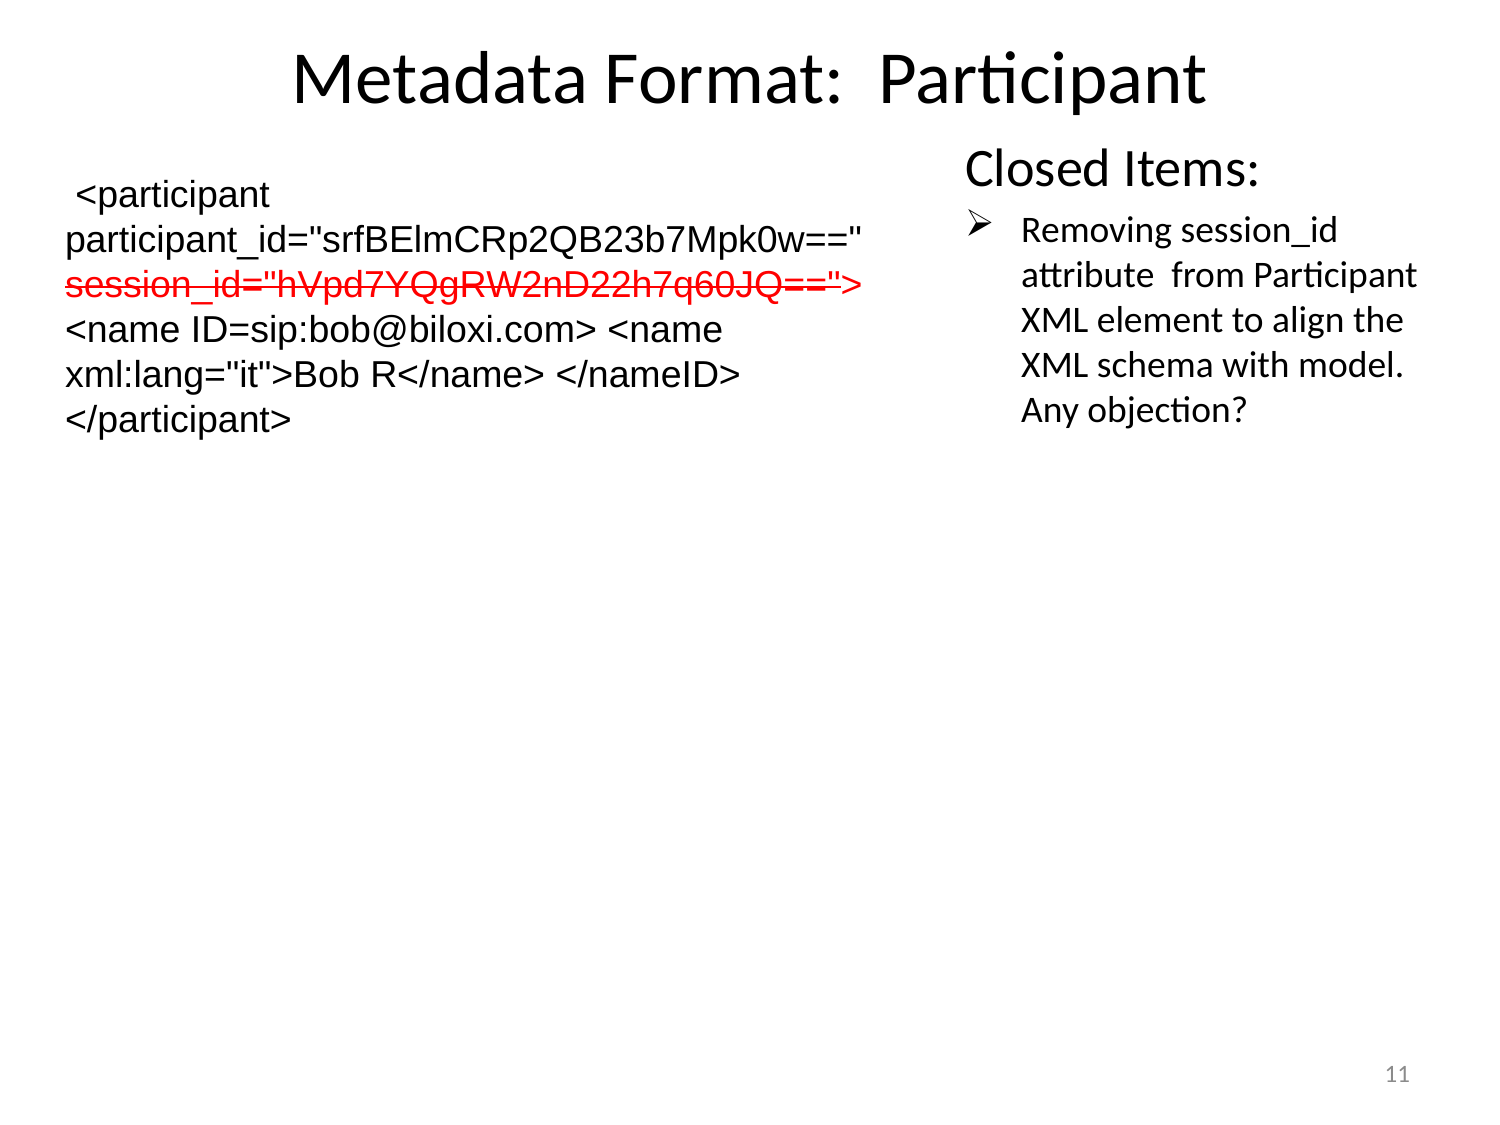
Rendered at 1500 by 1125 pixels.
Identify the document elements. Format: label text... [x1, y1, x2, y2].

title Metadata Format: Participant [74, 9, 1426, 138]
slide_number 11 [1074, 1042, 1425, 1103]
text_box <participant participant_id="srfBElmCRp2QB23b7Mpk0w==" session_id="hVpd7YQgRW2nD22h7q60JQ=="> <name ID=sip:bob@biloxi.com> <name xml:lang="it">Bob R</name> </nameID> </participant> [49, 162, 888, 975]
list Closed Items: Removing session_id attribute from Participant XML element to align the XML schema with model. Any objection? [949, 124, 1472, 938]
